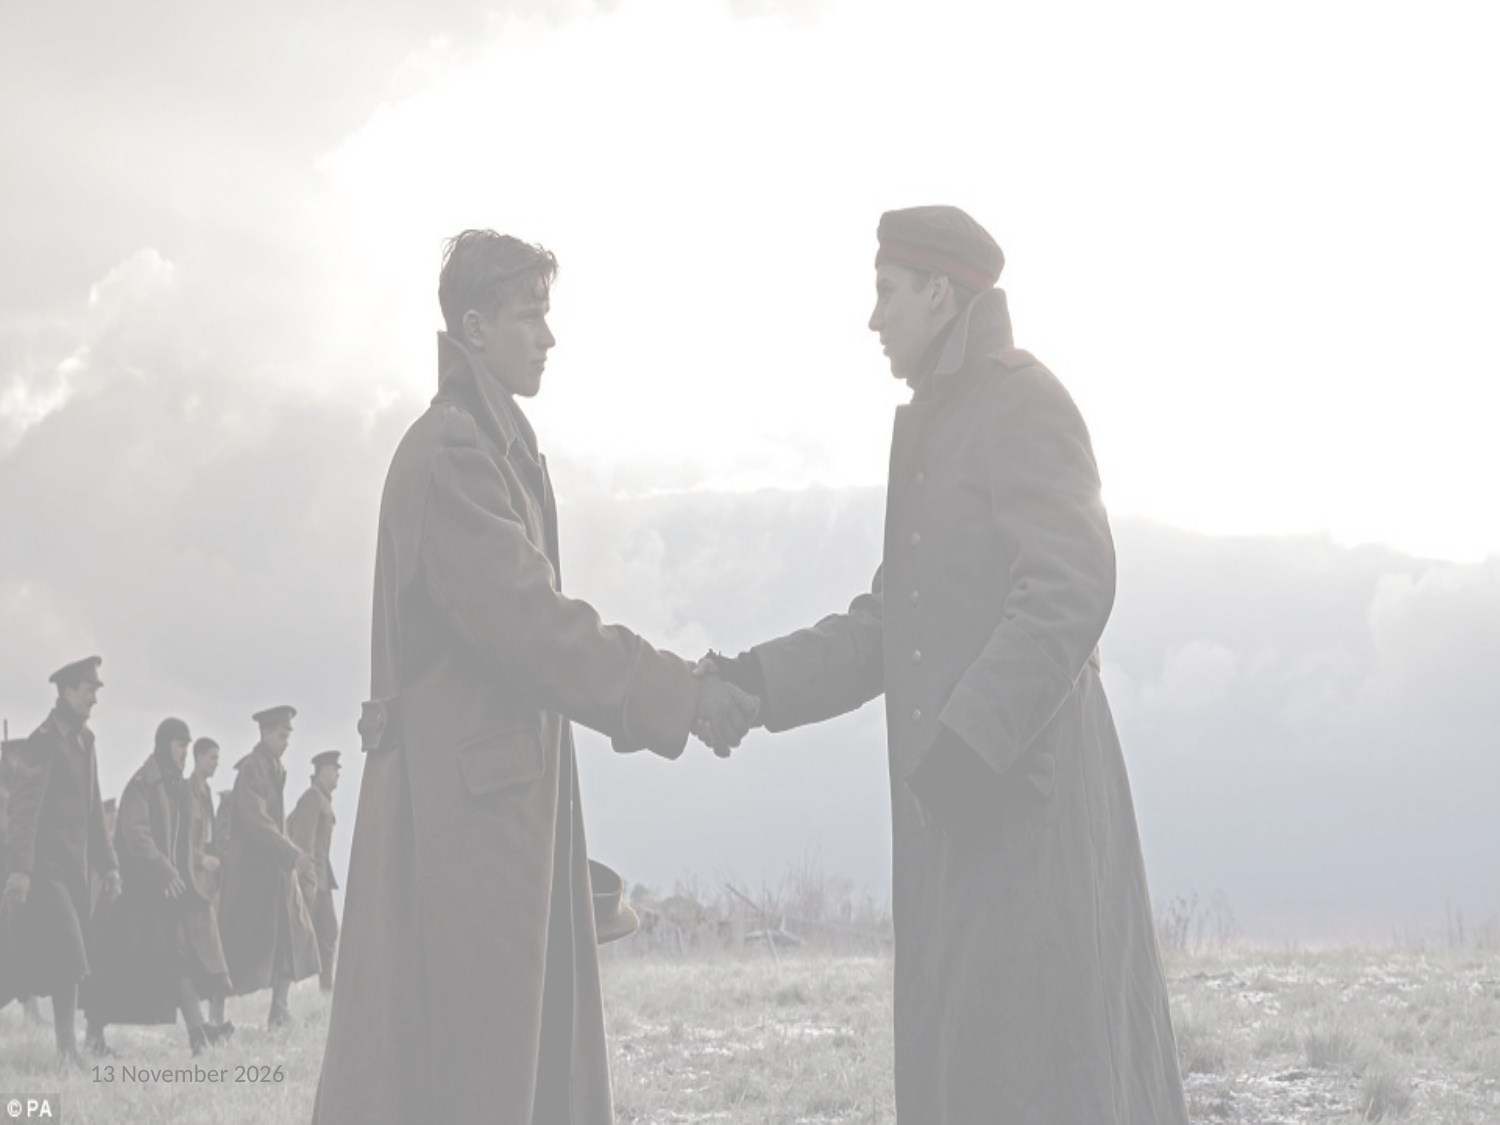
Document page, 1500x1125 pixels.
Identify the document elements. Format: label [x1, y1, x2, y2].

slide_number [75, 1042, 425, 1103]
